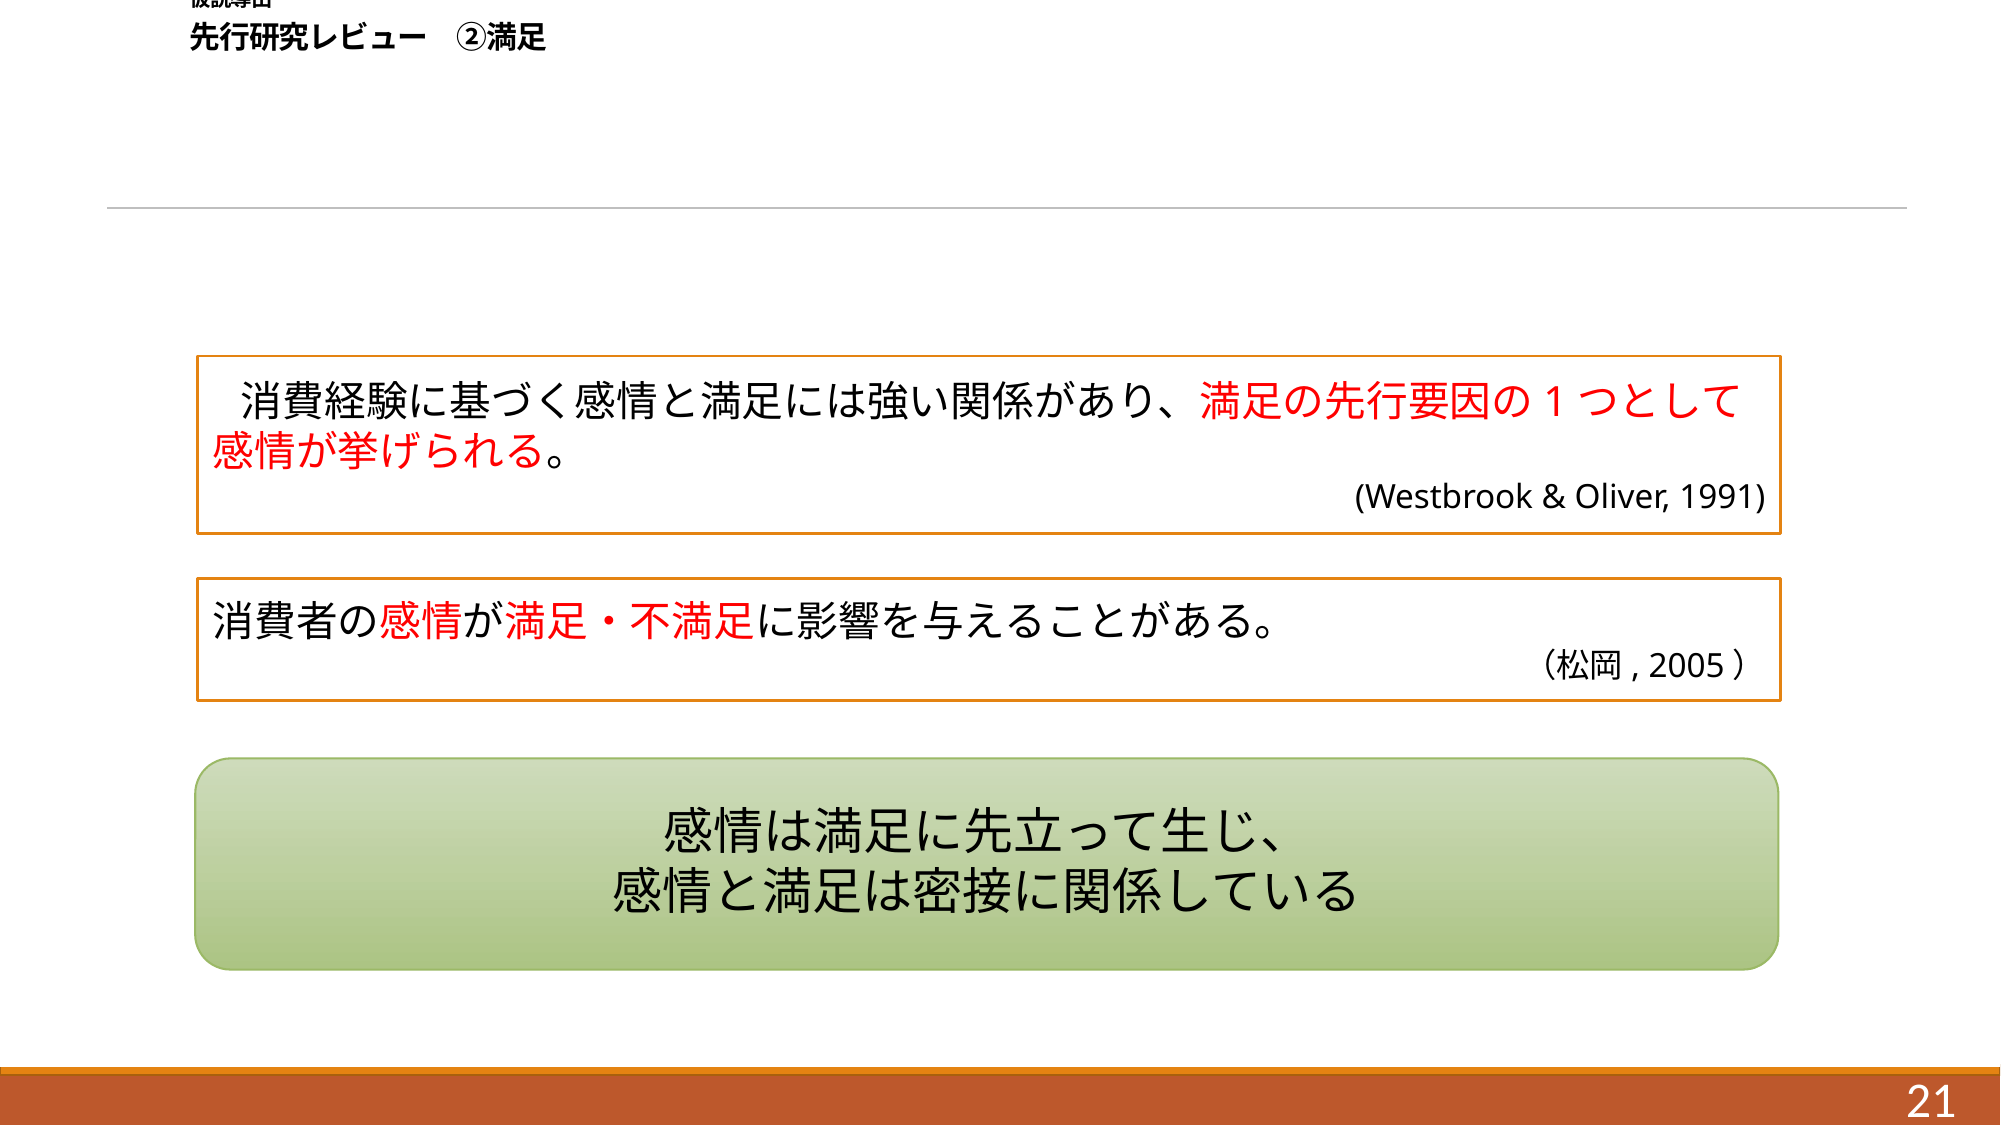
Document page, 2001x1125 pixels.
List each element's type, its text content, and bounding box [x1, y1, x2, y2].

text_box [194, 757, 1779, 971]
title 仮説導出 先行研究レビュー ②満足 [174, 0, 1825, 219]
slide_number 21 [1756, 1067, 1972, 1125]
text_box 消費者の感情が満足・不満足に影響を与えることがある。 （松岡, 2005） [196, 577, 1782, 702]
text_box 消費経験に基づく感情と満足には強い関係があり、満足の先行要因の1つとして感情が挙げられる。 (Westbrook & Oliver, 1991) [196, 355, 1782, 535]
